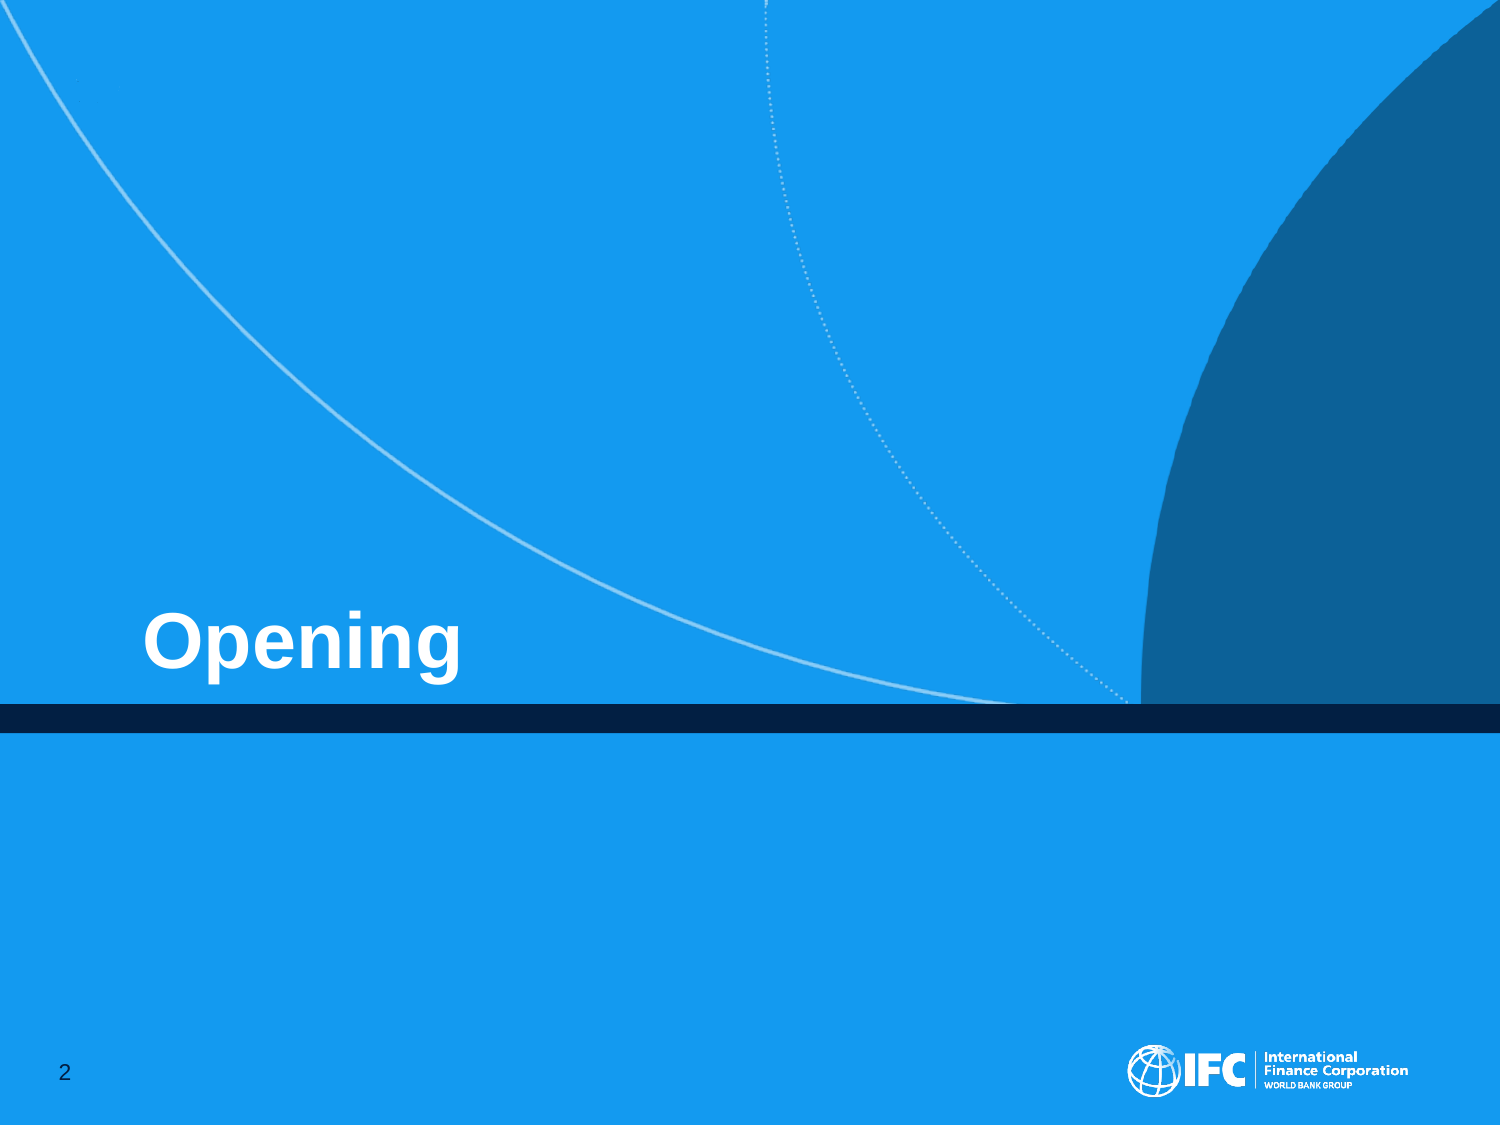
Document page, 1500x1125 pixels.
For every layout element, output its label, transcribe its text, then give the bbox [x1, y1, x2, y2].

title Opening [141, 446, 1340, 685]
picture [1122, 1040, 1414, 1099]
text_box 1 [58, 1041, 149, 1101]
